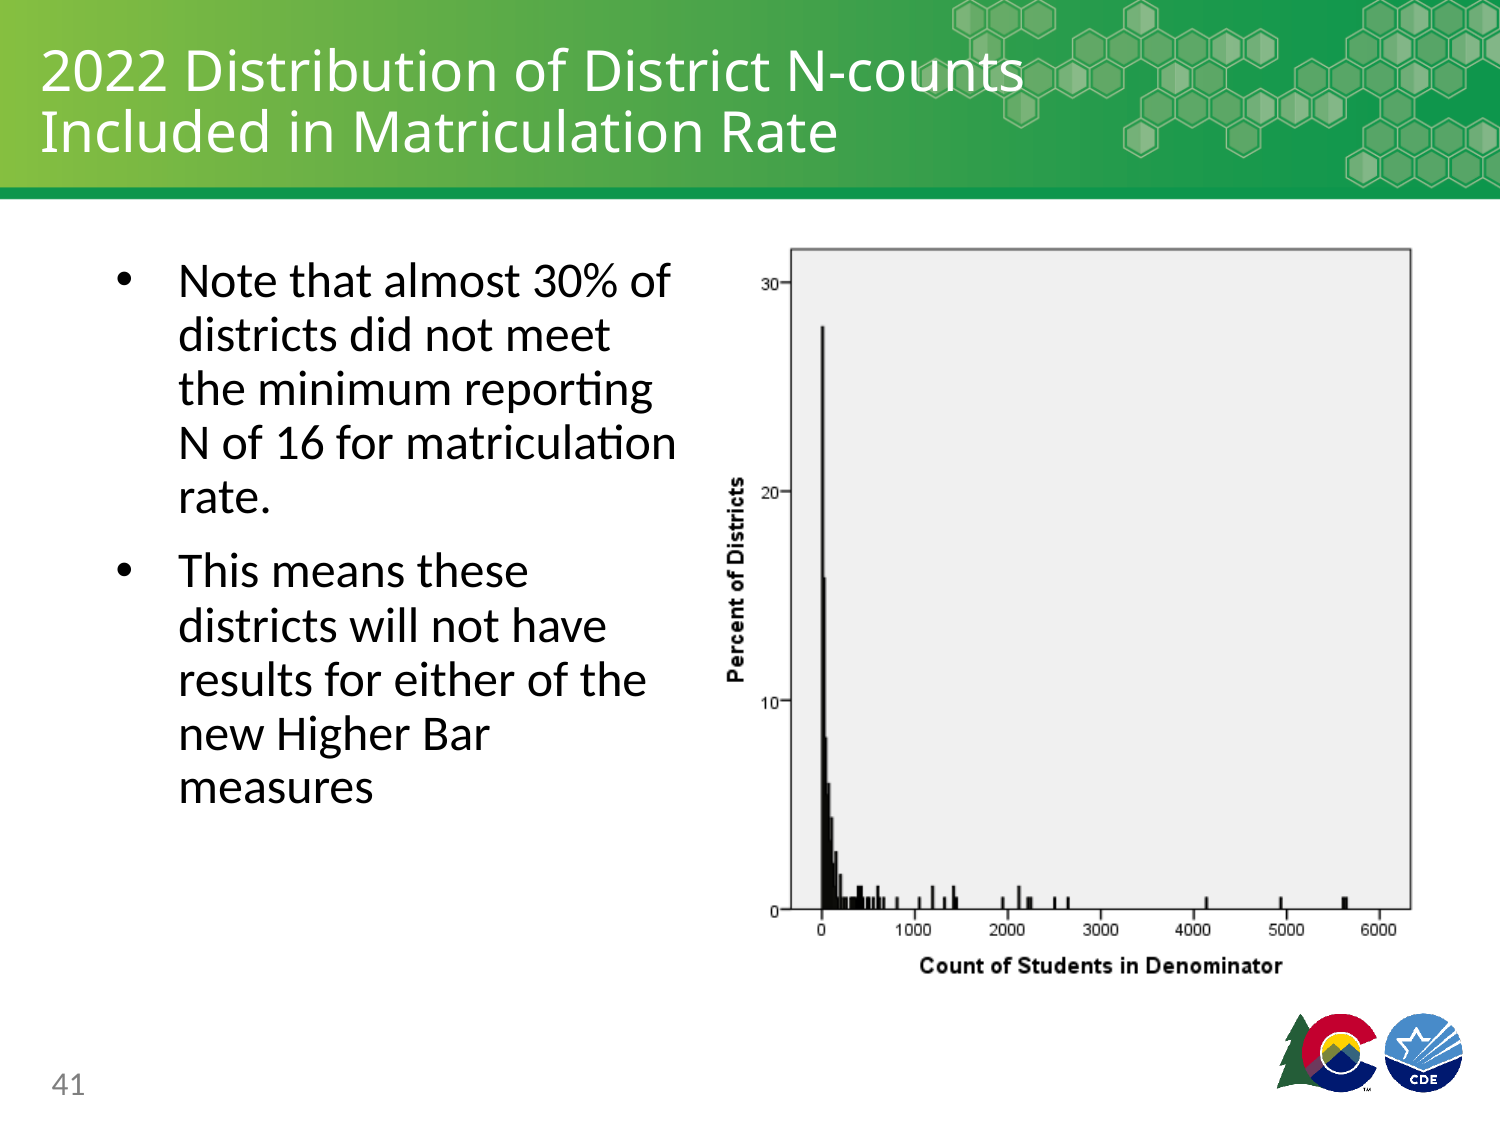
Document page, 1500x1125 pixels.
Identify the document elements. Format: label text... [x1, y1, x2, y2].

picture [700, 239, 1419, 1001]
title 2022 Distribution of District N-counts Included in Matriculation Rate [40, 41, 1038, 166]
picture [0, 0, 1500, 200]
slide_number 41 [36, 1054, 375, 1115]
list Note that almost 30% of districts did not meet the minimum reporting N of 16 for matriculation rate. This means these districts will not have results for either of the new Higher Bar measures [103, 254, 680, 1002]
picture [1275, 1012, 1463, 1093]
